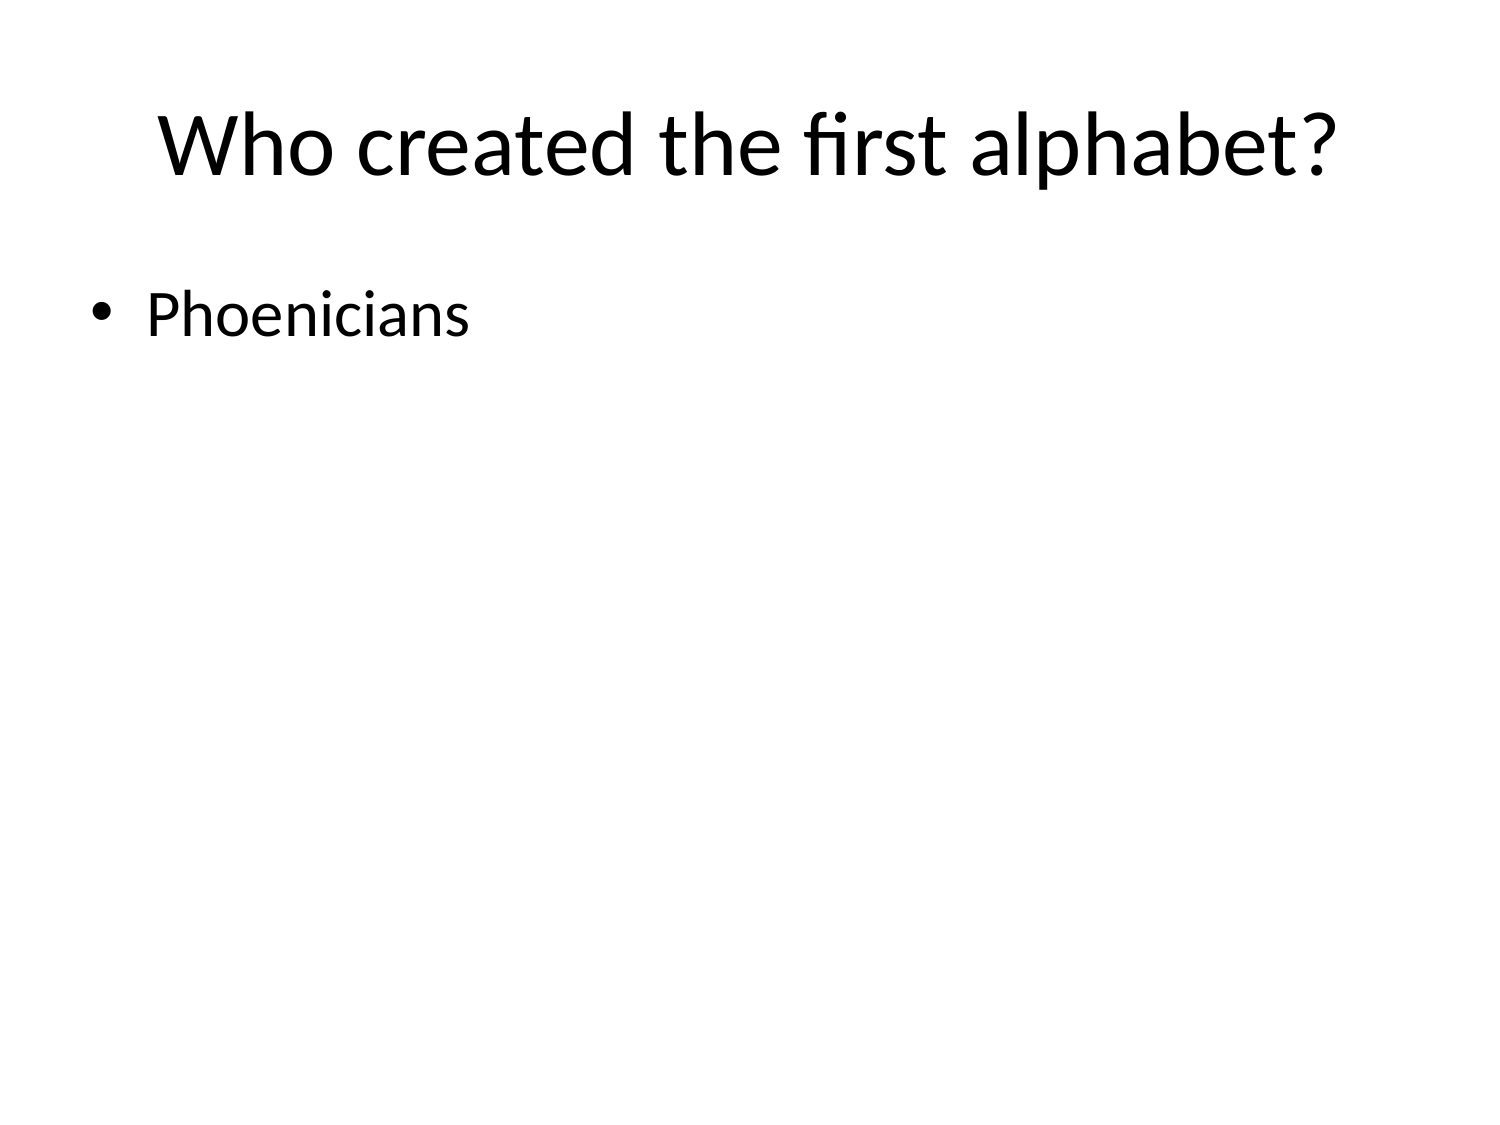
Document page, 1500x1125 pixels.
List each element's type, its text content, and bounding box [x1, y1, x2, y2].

title Who created the first alphabet? [75, 45, 1425, 233]
list Phoenicians [75, 262, 1425, 1005]
